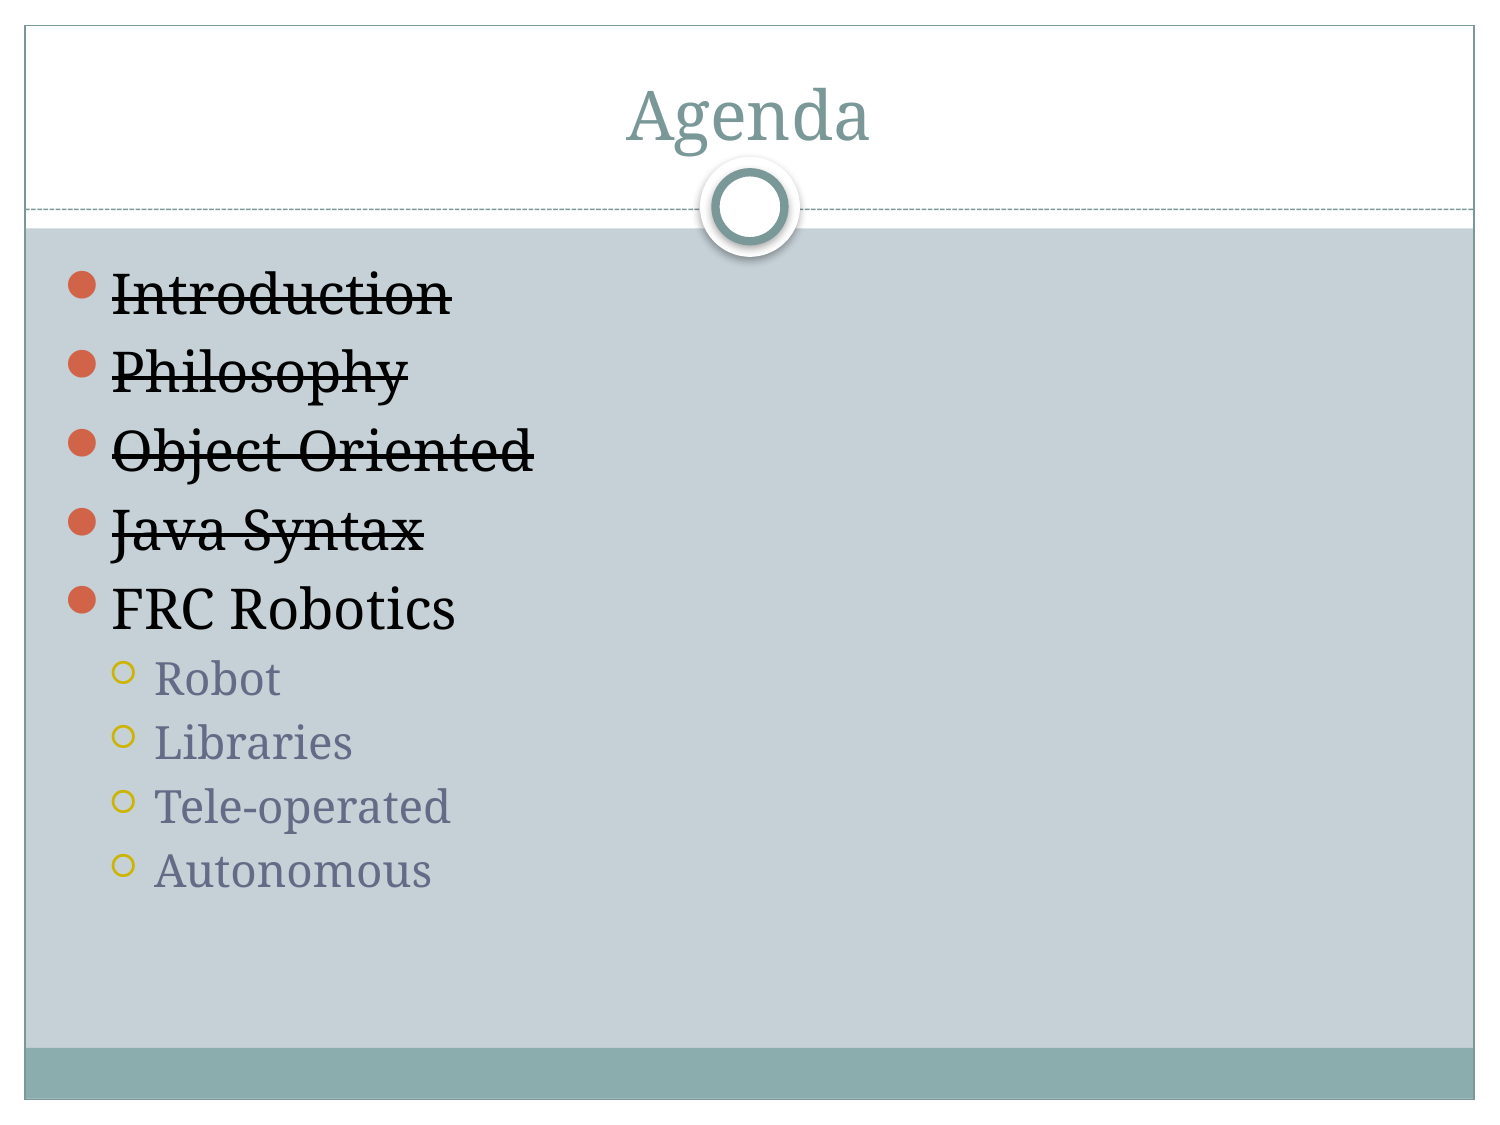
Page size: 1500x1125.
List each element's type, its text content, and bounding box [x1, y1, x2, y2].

title Agenda [49, 37, 1450, 162]
list Introduction Philosophy Object Oriented Java Syntax FRC Robotics Robot Libraries Tele-operated Autonomous [49, 250, 1445, 1001]
